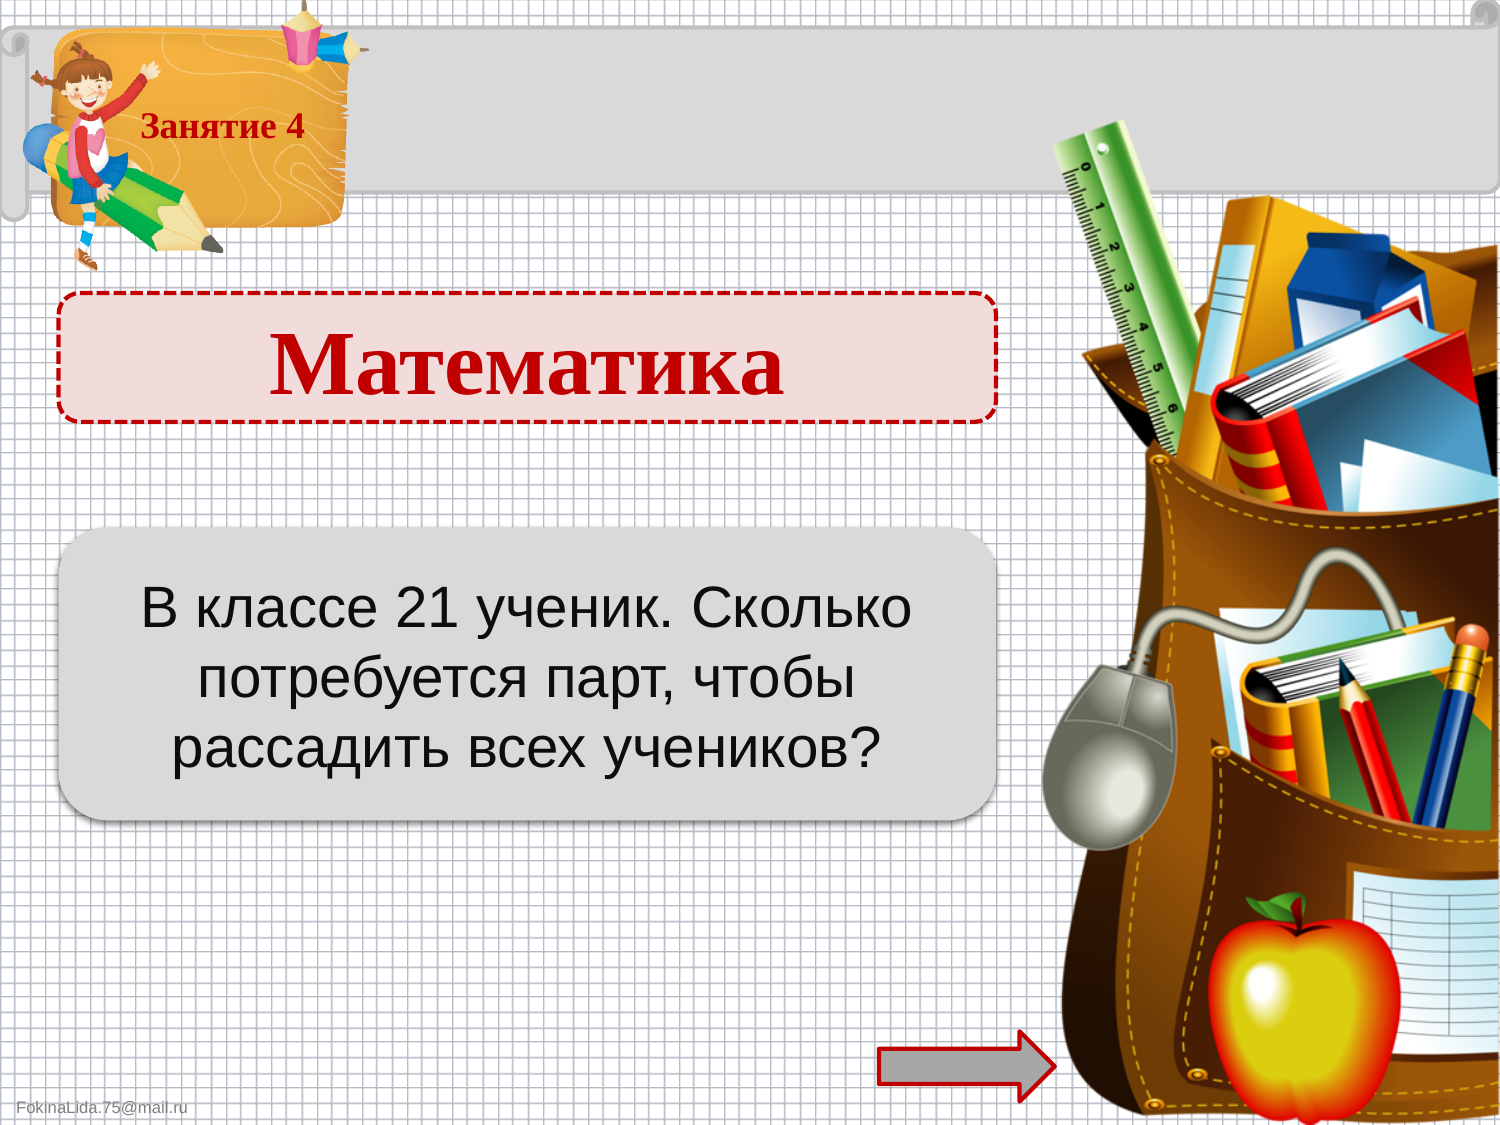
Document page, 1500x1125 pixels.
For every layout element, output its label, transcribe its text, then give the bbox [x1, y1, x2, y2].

text_box Математика [56, 290, 999, 424]
text_box [876, 1029, 1057, 1104]
text_box [56, 525, 999, 823]
picture [0, 0, 1500, 1125]
